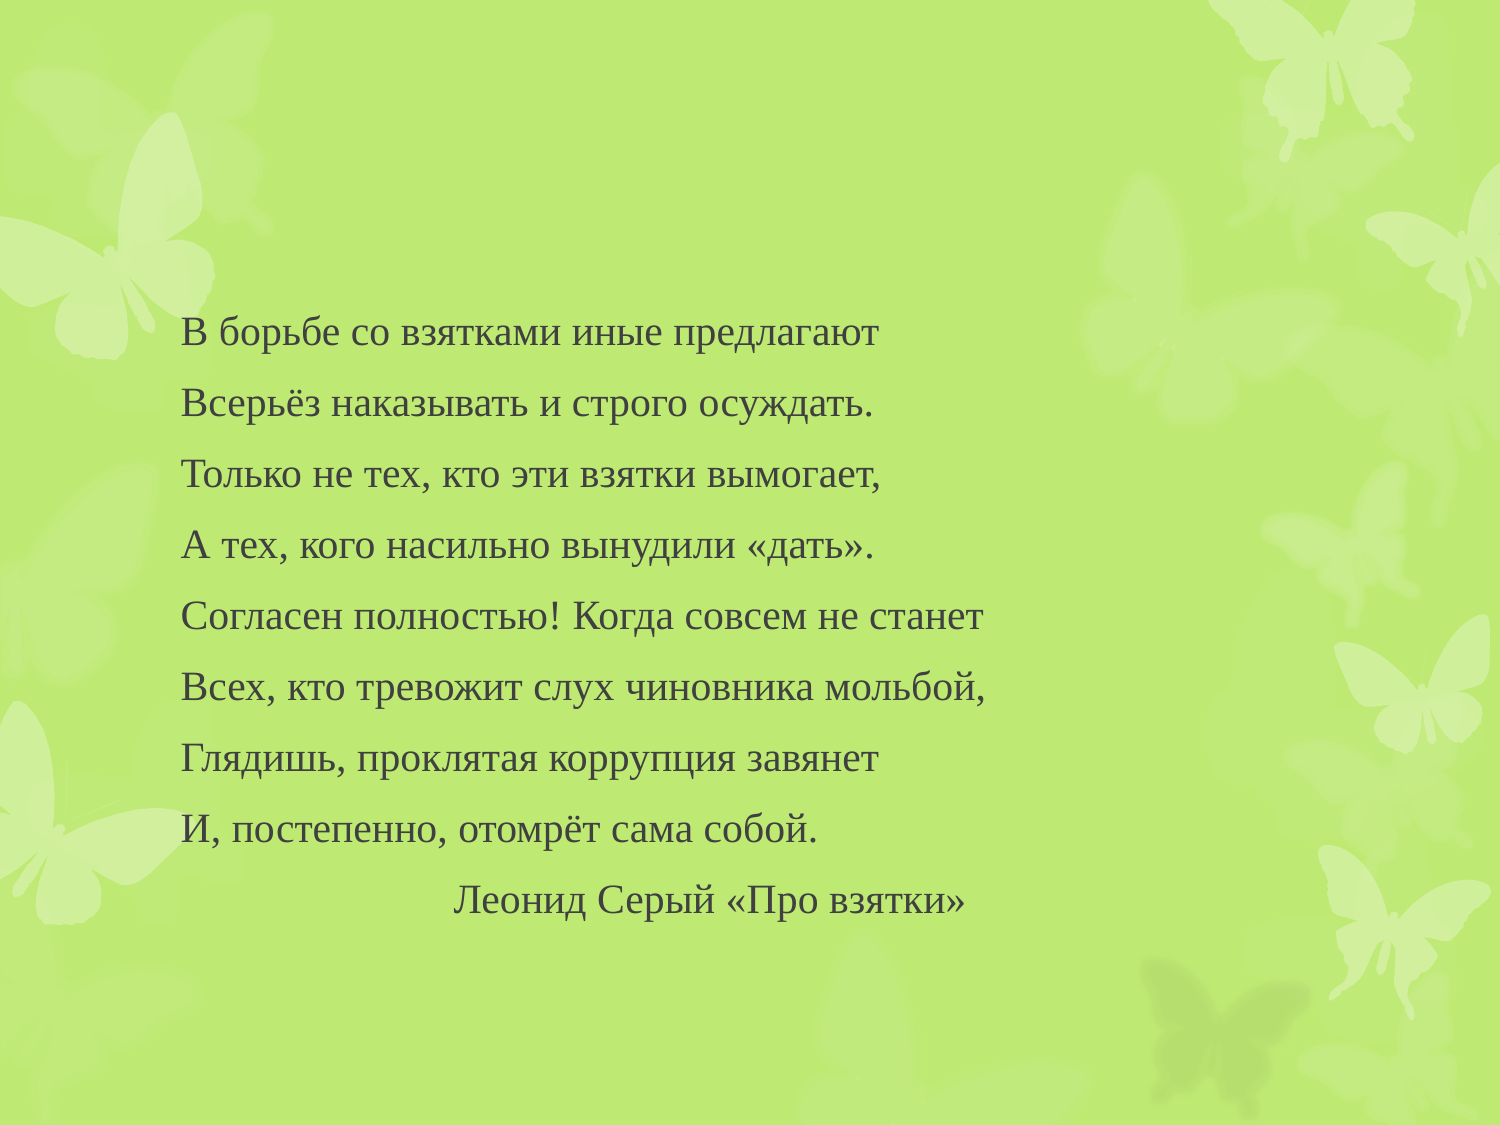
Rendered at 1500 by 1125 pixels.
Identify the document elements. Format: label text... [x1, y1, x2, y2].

list В борьбе со взятками иные предлагают Всерьёз наказывать и строго осуждать. Только не тех, кто эти взятки вымогает, А тех, кого насильно вынудили «дать». Согласен полностью! Когда совсем не станет Всех, кто тревожит слух чиновника мольбой, Глядишь, проклятая коррупция завянет И, постепенно, отомрёт сама собой. Леонид Серый «Про взятки» [165, 296, 1335, 962]
